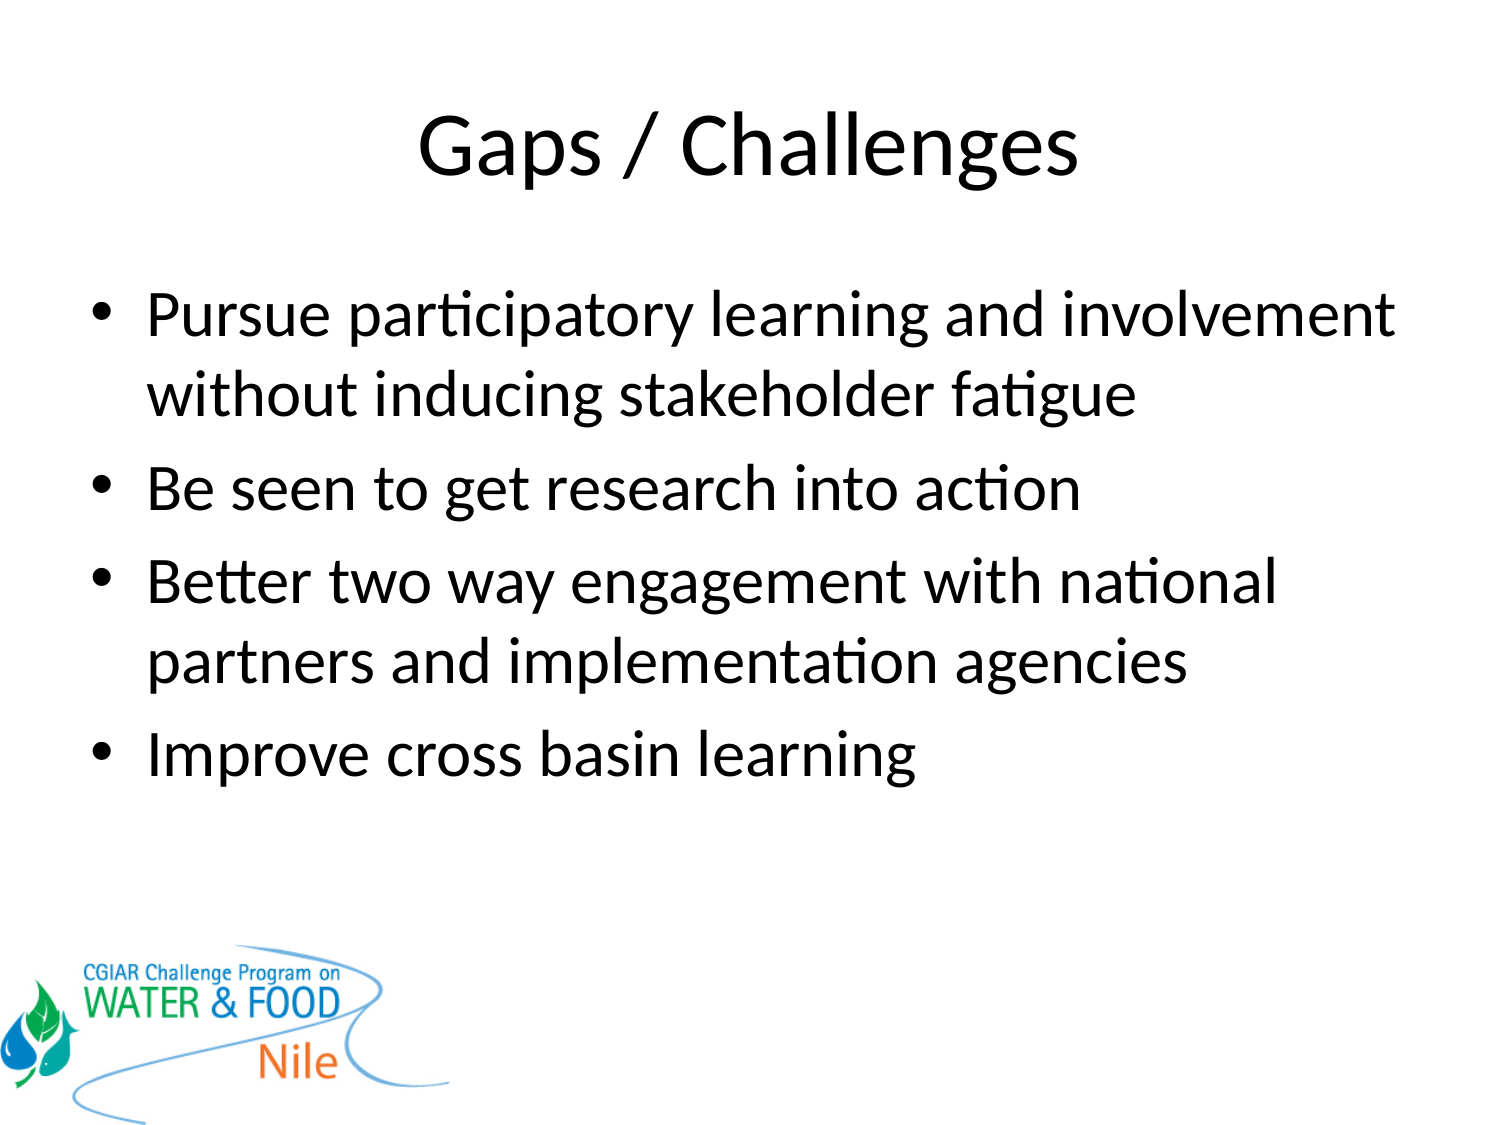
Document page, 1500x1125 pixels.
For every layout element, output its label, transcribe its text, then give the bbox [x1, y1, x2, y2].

list Pursue participatory learning and involvement without inducing stakeholder fatigue Be seen to get research into action Better two way engagement with national partners and implementation agencies Improve cross basin learning [74, 262, 1426, 951]
title Gaps / Challenges [74, 44, 1426, 233]
picture [0, 944, 450, 1125]
